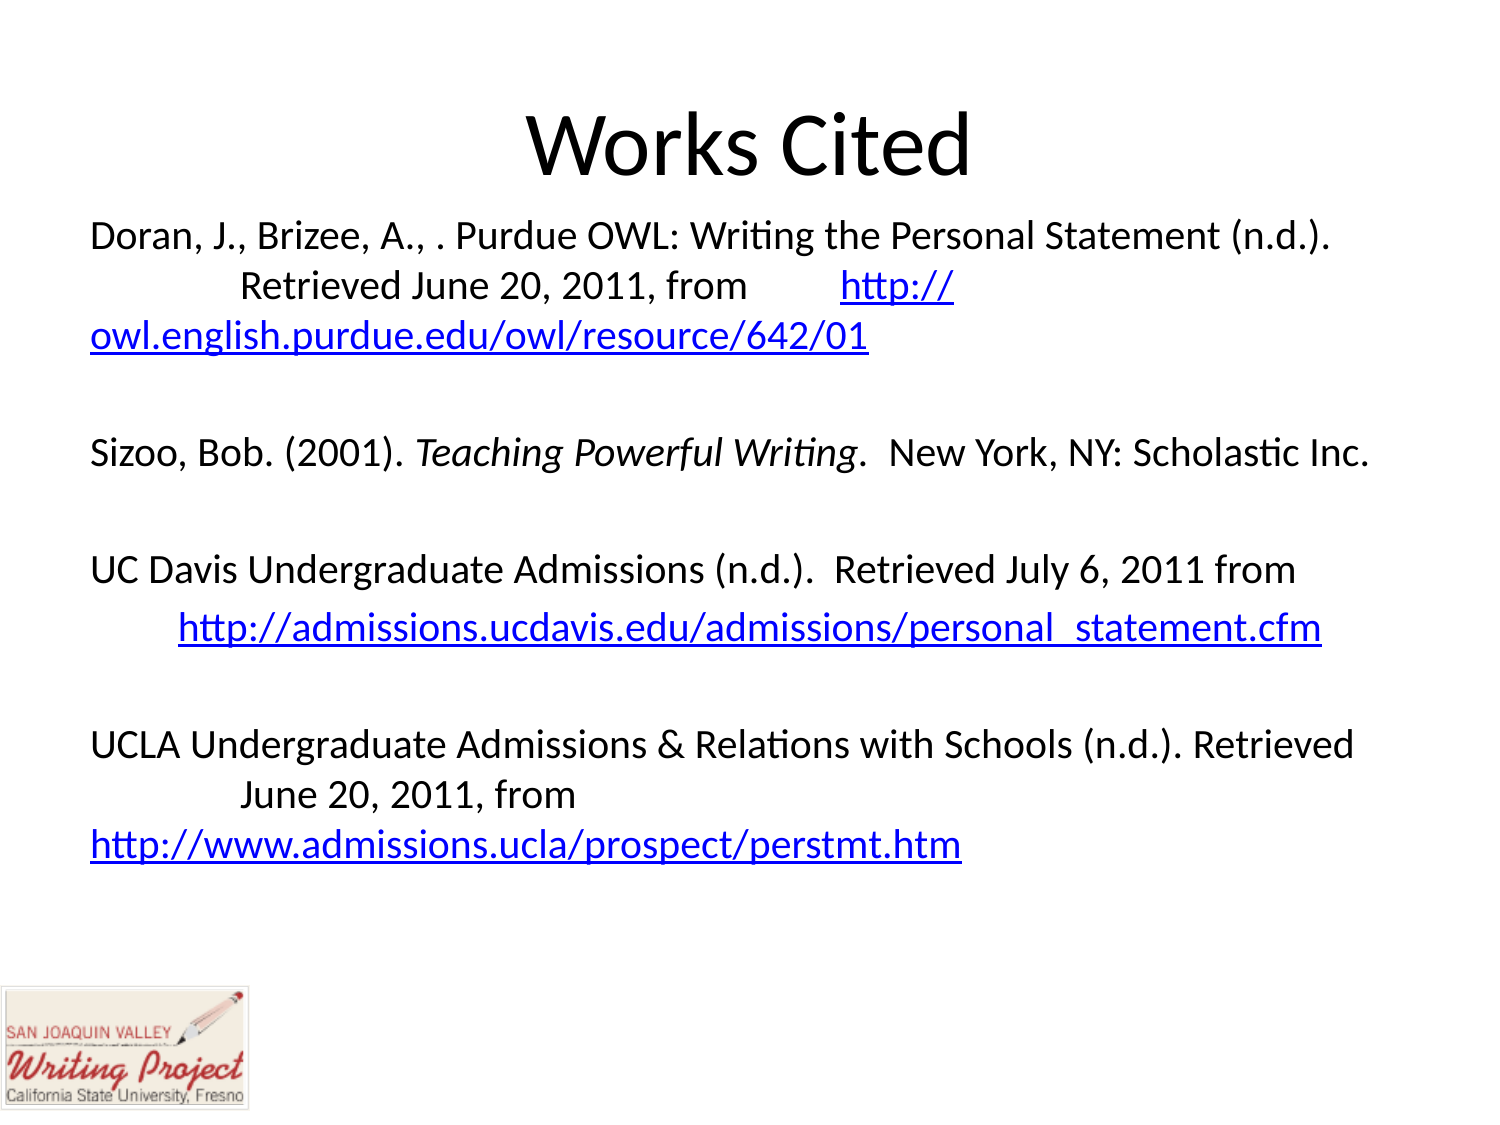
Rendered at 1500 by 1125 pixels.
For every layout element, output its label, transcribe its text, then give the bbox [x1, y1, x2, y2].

title Works Cited [75, 45, 1425, 200]
list Doran, J., Brizee, A., . Purdue OWL: Writing the Personal Statement (n.d.). Retrieved June 20, 2011, from http://owl.english.purdue.edu/owl/resource/642/01 Sizoo, Bob. (2001). Teaching Powerful Writing. New York, NY: Scholastic Inc. UC Davis Undergraduate Admissions (n.d.). Retrieved July 6, 2011 from http://admissions.ucdavis.edu/admissions/personal_statement.cfm UCLA Undergraduate Admissions & Relations with Schools (n.d.). Retrieved June 20, 2011, from http://www.admissions.ucla/prospect/perstmt.htm [75, 200, 1425, 1005]
picture [0, 985, 251, 1111]
